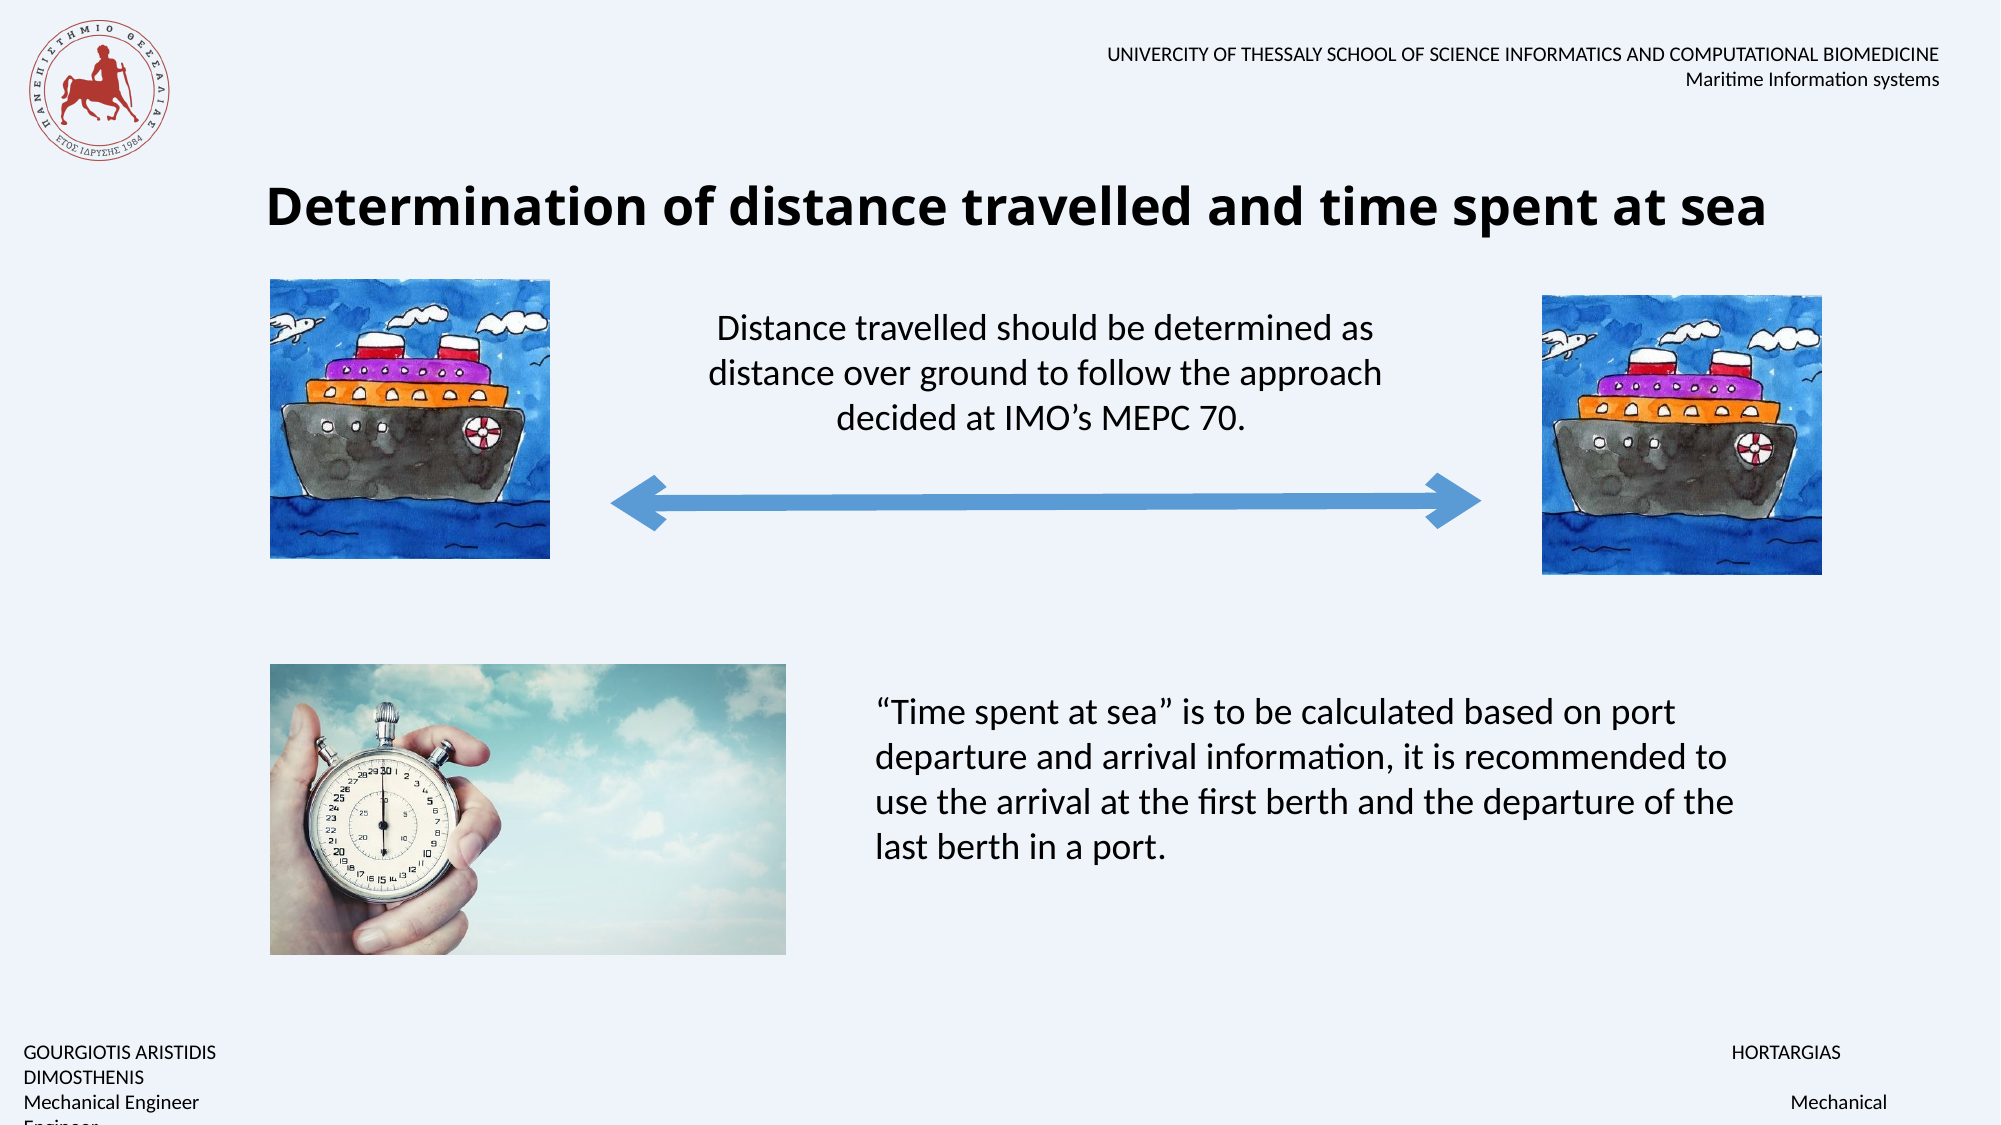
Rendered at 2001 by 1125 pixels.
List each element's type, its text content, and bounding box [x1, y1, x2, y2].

text_box Distance travelled should be determined as distance over ground to follow the approach decided at IMO’s MEPC 70. [675, 295, 1416, 446]
text_box UNIVERCITY OF THESSALY SCHOOL OF SCIENCE INFORMATICS AND COMPUTATIONAL BIOMEDICINE Maritime Information systems [229, 32, 1955, 98]
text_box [610, 500, 1482, 504]
picture [27, 20, 172, 162]
text_box GOURGIOTIS ARISTIDIS HORTARGIAS DIMOSTHENIS Mechanical Engineer Mechanical Engineer [8, 1030, 1984, 1125]
text_box “Τime spent at sea” is to be calculated based on port departure and arrival information, it is recommended to use the arrival at the first berth and the departure of the last berth in a port. [860, 679, 1759, 875]
picture [270, 279, 550, 559]
title Determination of distance travelled and time spent at sea [139, 161, 1909, 245]
picture [1542, 295, 1822, 575]
picture [270, 664, 786, 955]
